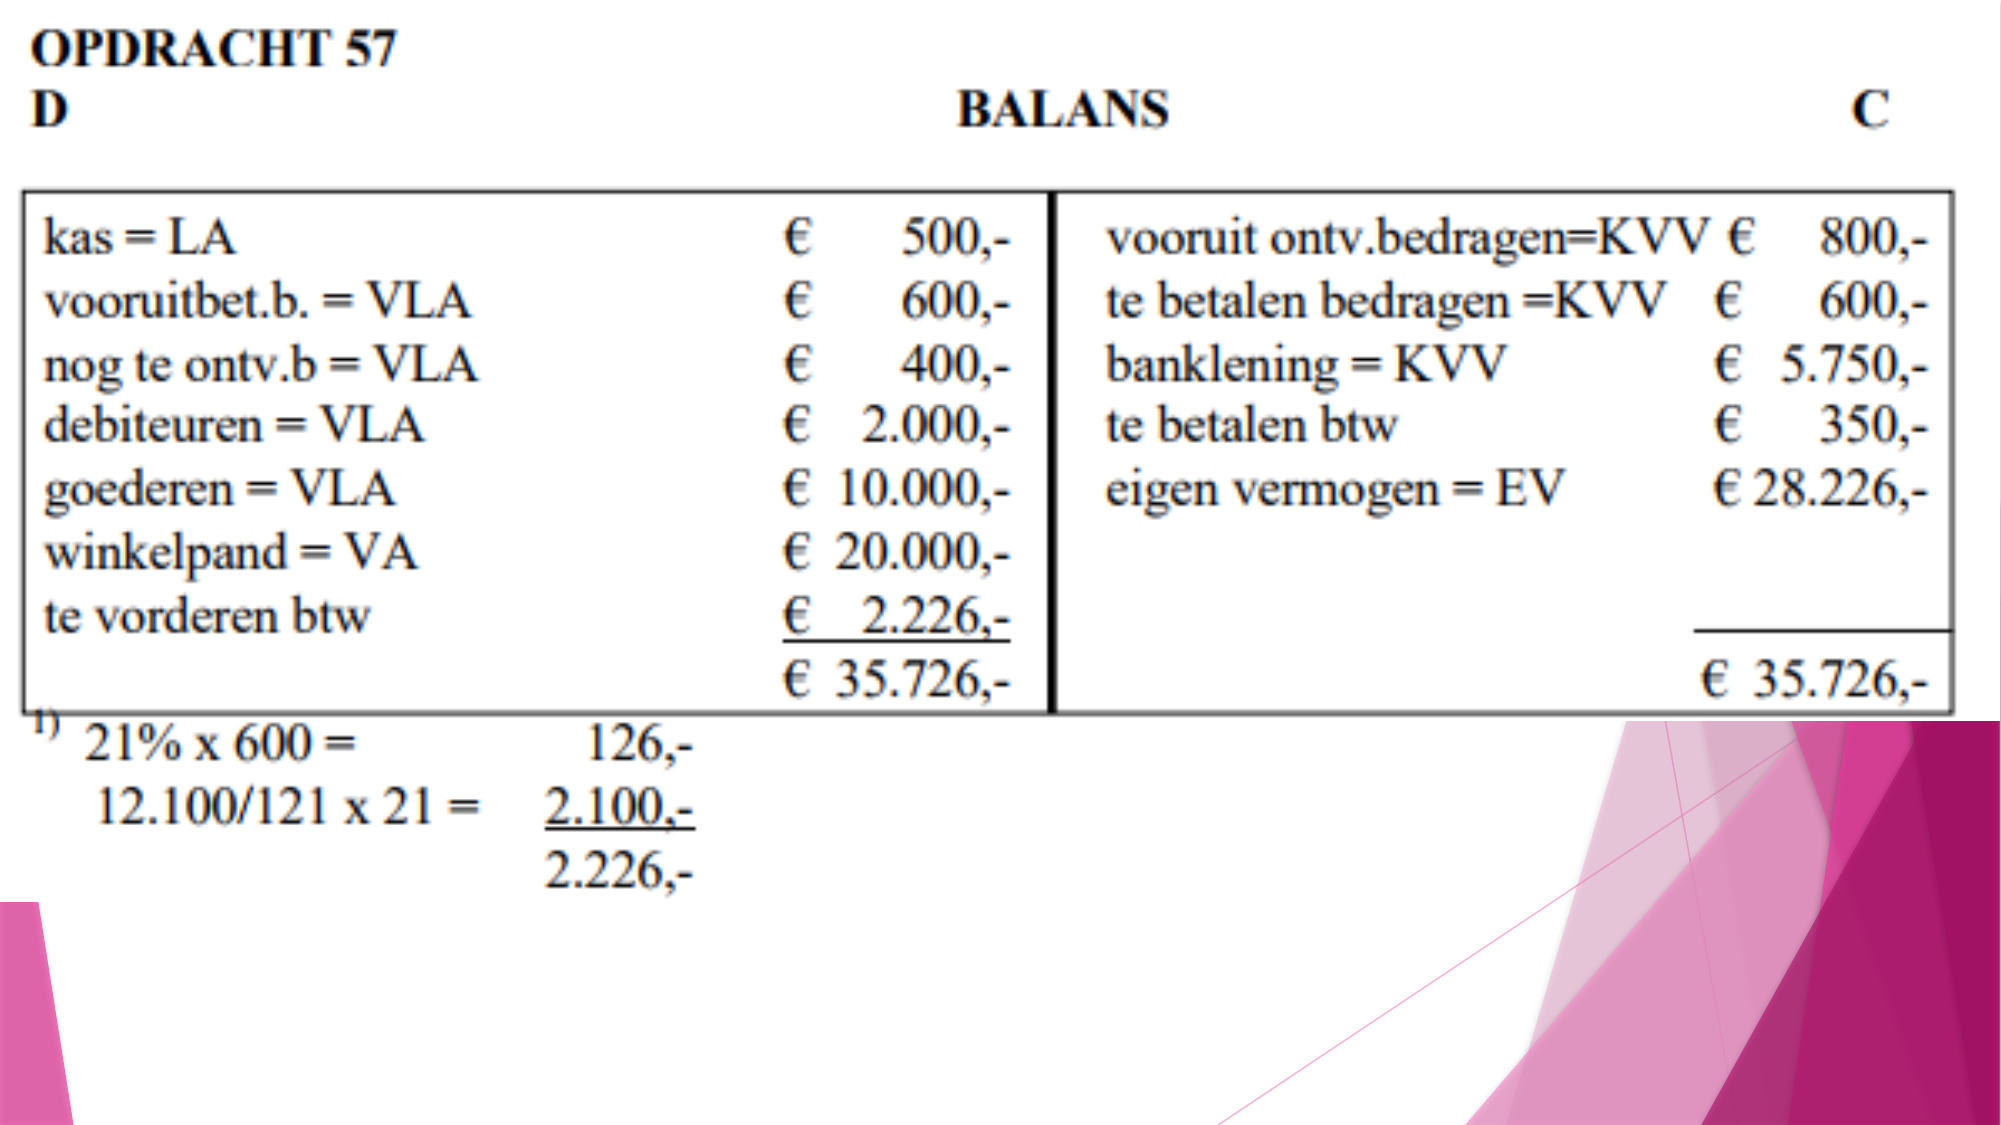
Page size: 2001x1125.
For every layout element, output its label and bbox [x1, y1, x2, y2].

picture [0, 0, 2000, 903]
